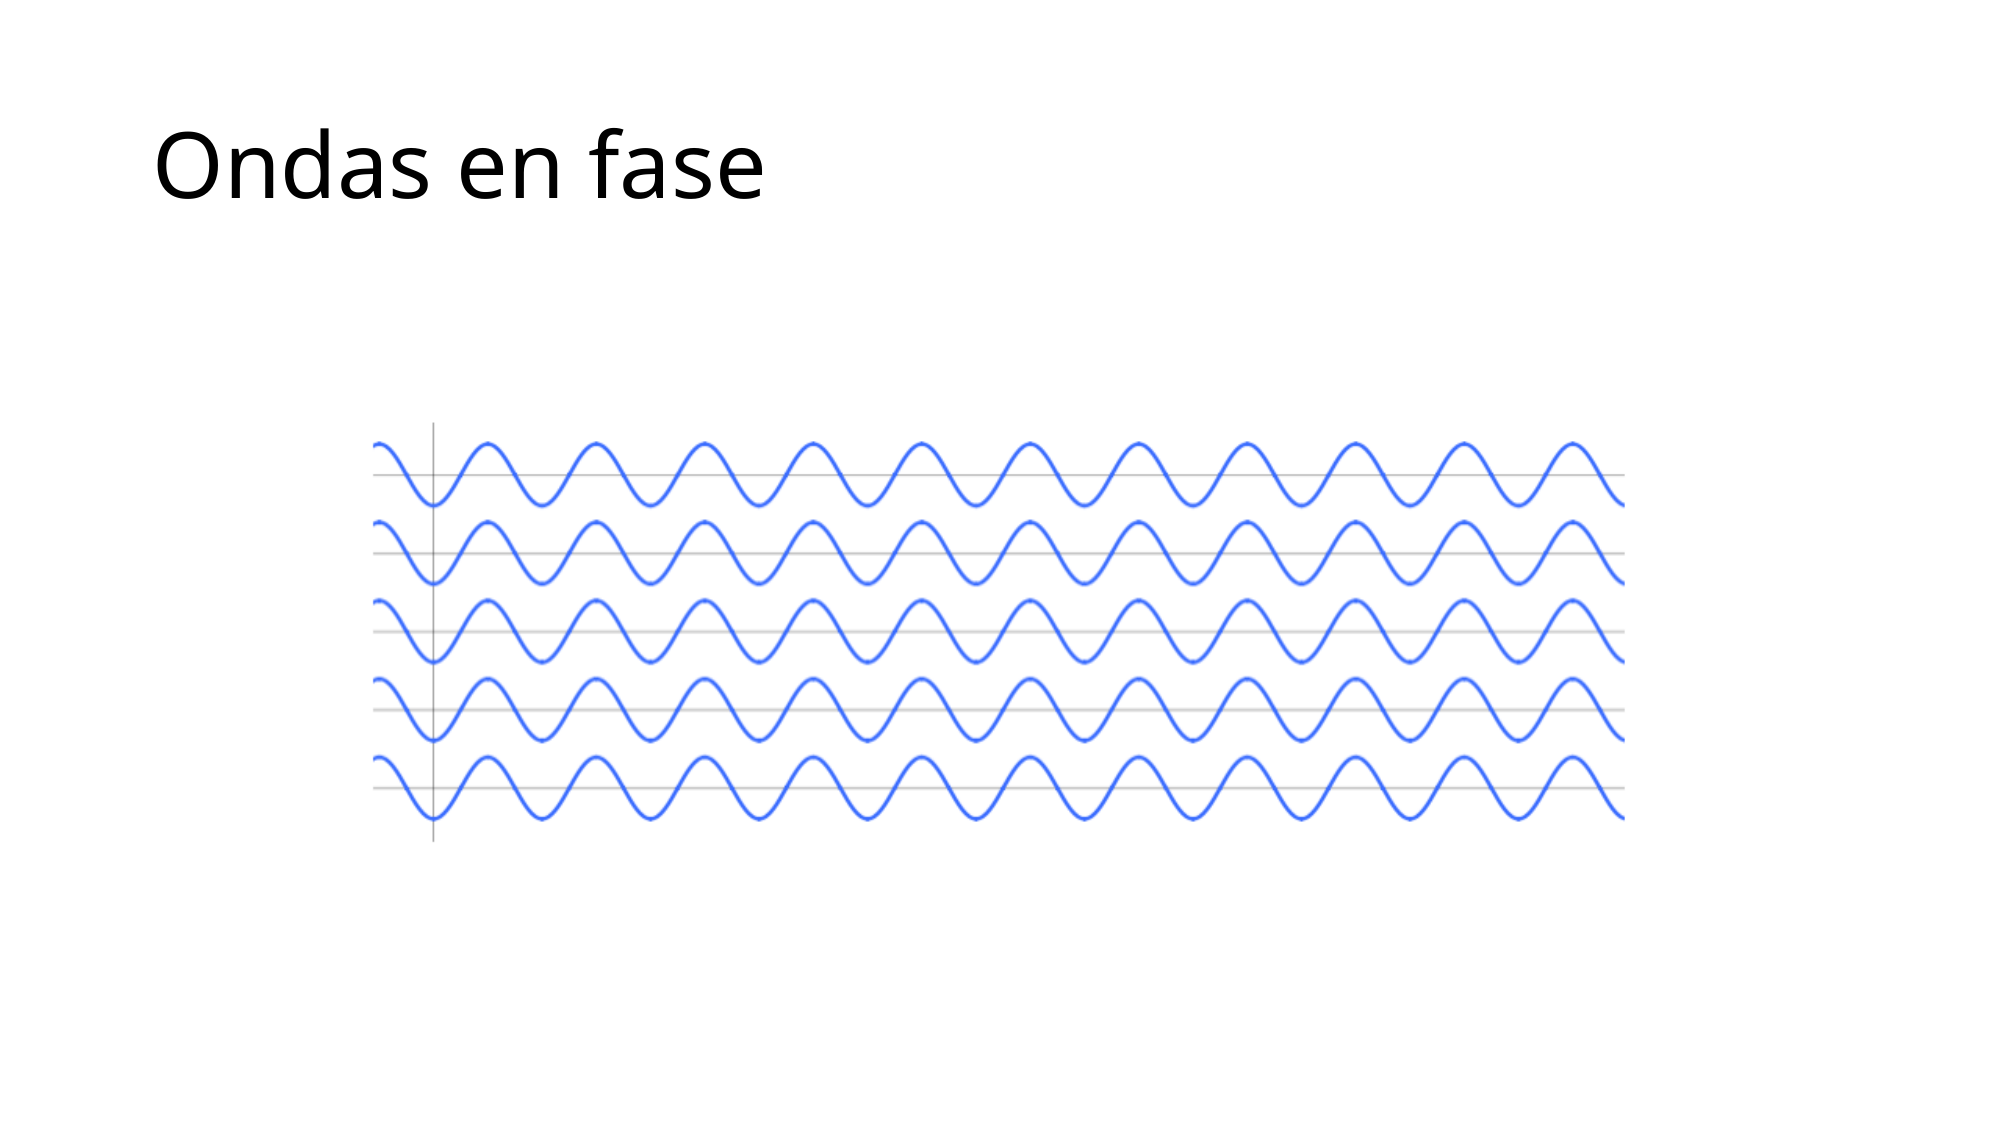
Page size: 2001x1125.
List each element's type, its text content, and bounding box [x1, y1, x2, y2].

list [339, 390, 1661, 922]
title Ondas en fase [137, 59, 1863, 278]
